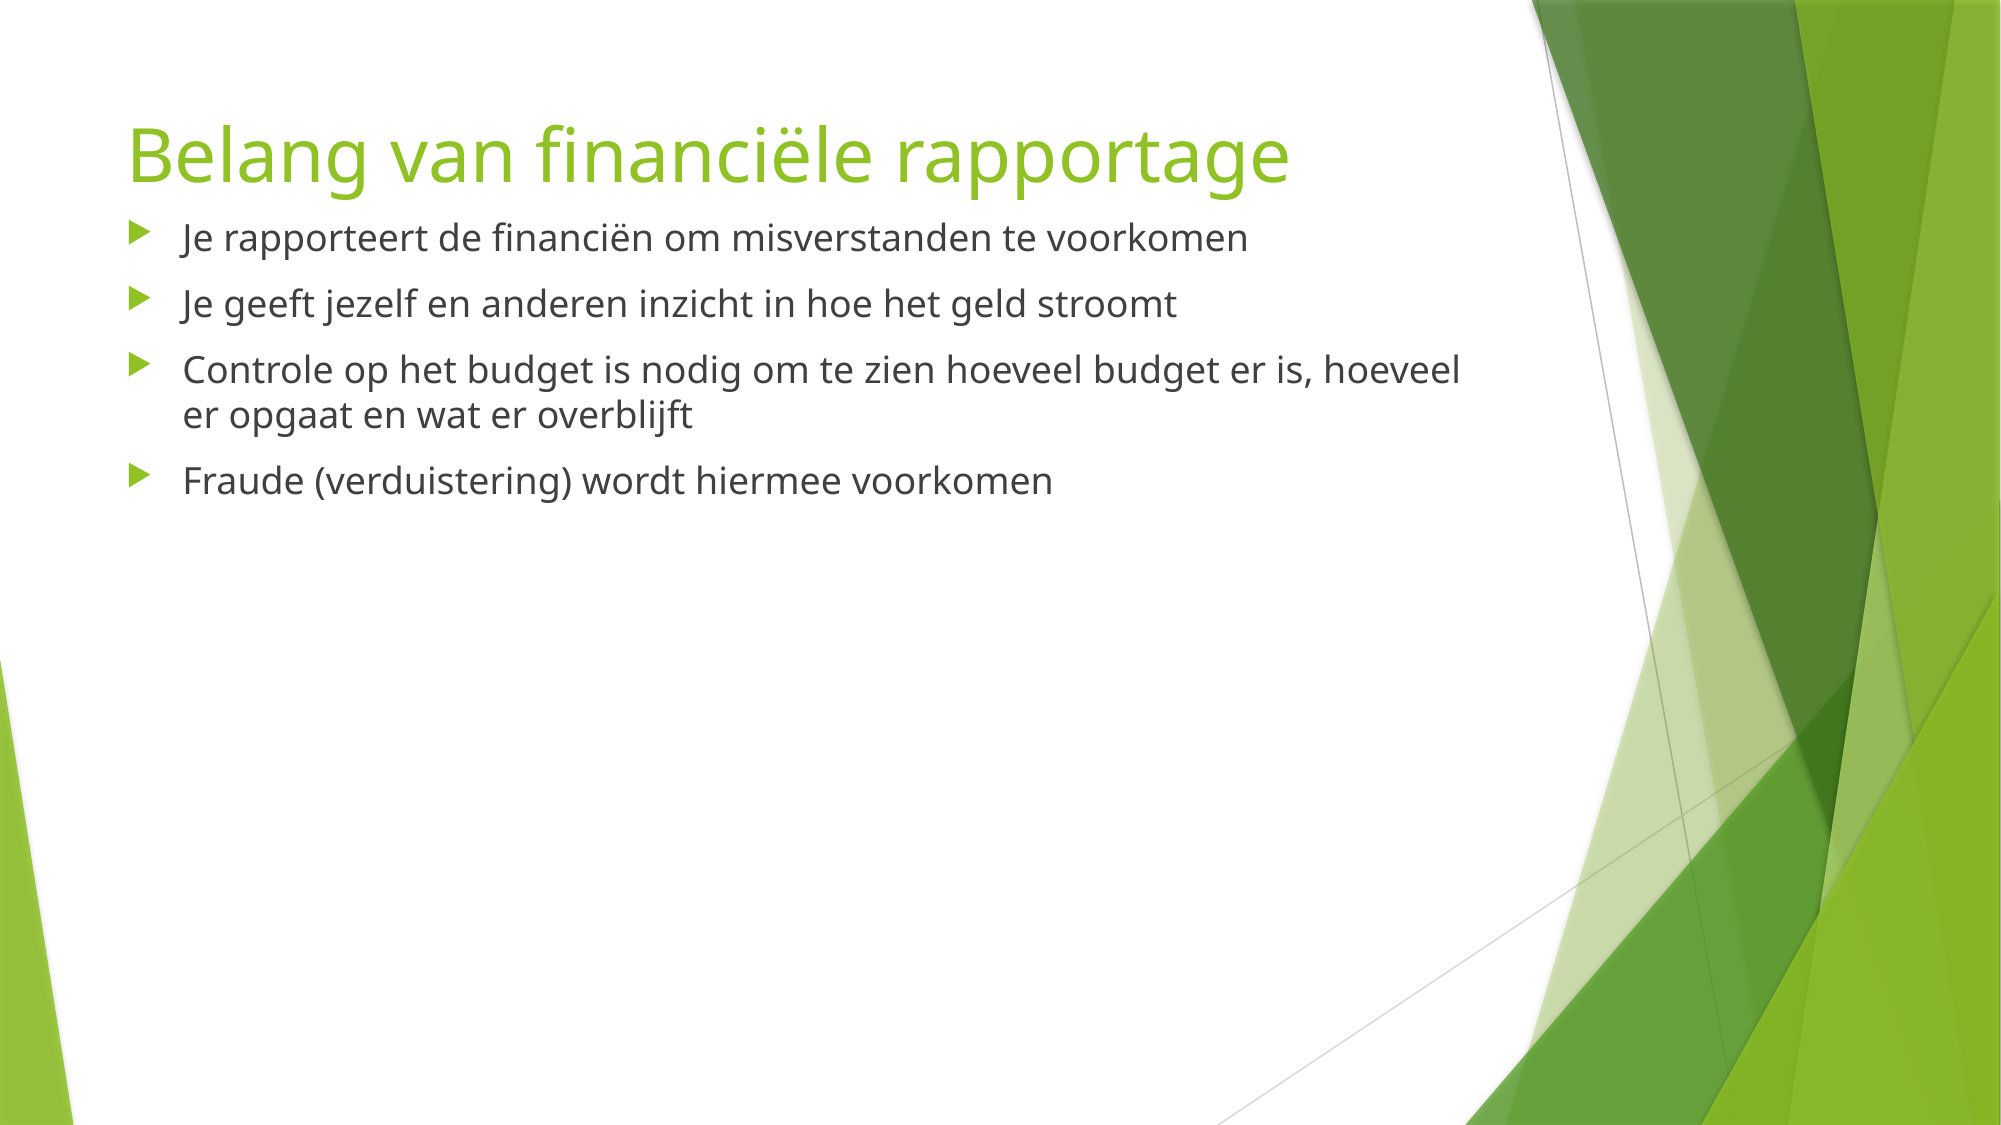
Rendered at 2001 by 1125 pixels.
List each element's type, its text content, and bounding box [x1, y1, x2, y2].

list Je rapporteert de financiën om misverstanden te voorkomen Je geeft jezelf en anderen inzicht in hoe het geld stroomt Controle op het budget is nodig om te zien hoeveel budget er is, hoeveel er opgaat en wat er overblijft Fraude (verduistering) wordt hiermee voorkomen [111, 206, 1522, 844]
title Belang van financiële rapportage [111, 99, 1522, 206]
